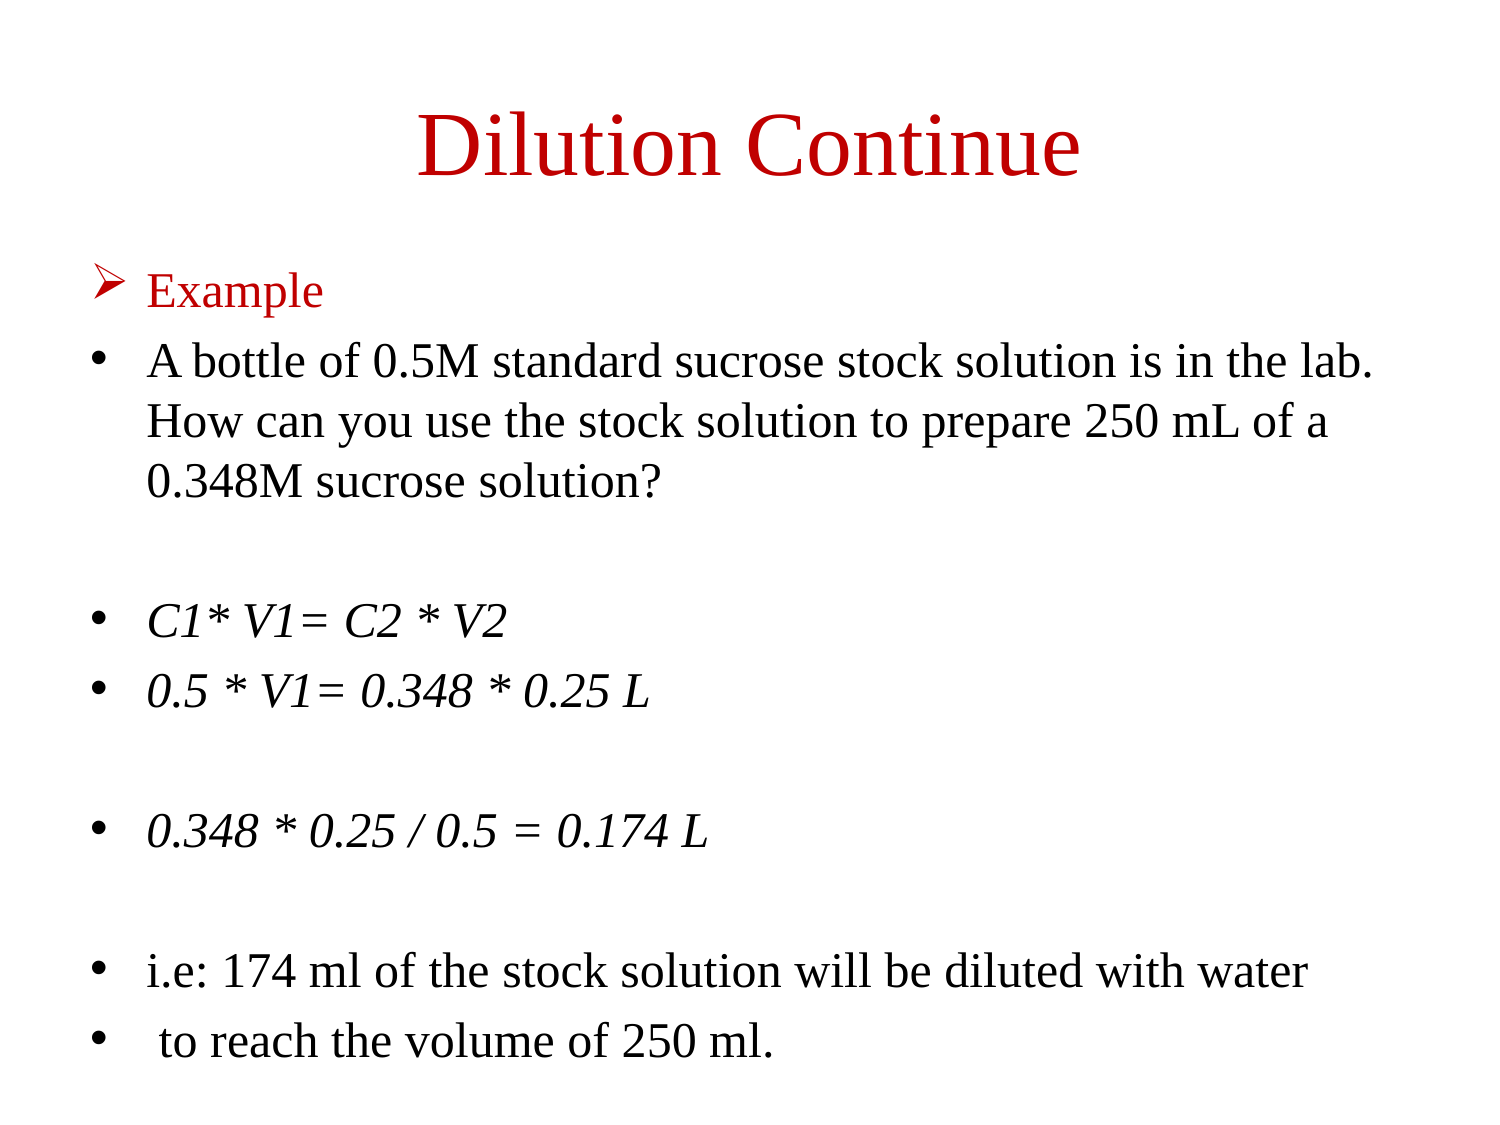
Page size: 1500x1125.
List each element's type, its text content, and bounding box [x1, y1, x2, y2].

title Dilution Continue [75, 45, 1425, 233]
list Example A bottle of 0.5M standard sucrose stock solution is in the lab. How can you use the stock solution to prepare 250 mL of a 0.348M sucrose solution? C1* V1= C2 * V2 0.5 * V1= 0.348 * 0.25 L 0.348 * 0.25 / 0.5 = 0.174 L i.e: 174 ml of the stock solution will be diluted with water to reach the volume of 250 ml. [75, 249, 1425, 1088]
